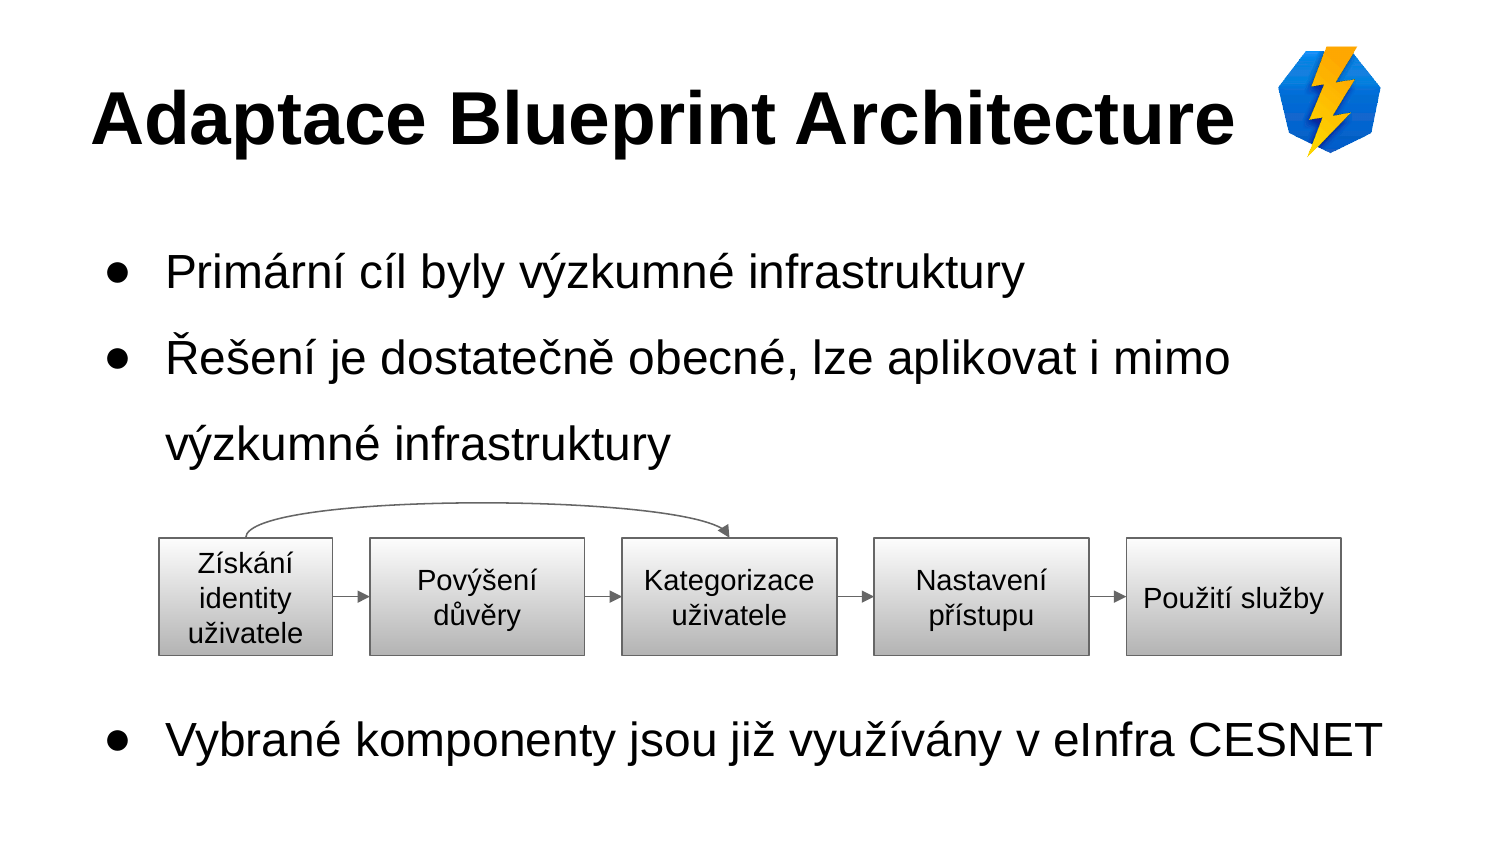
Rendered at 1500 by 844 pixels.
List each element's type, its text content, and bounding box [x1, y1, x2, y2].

text_box Použití služby [1126, 537, 1342, 656]
title Adaptace Blueprint Architecture [75, 33, 1425, 175]
text_box Kategorizace uživatele [622, 537, 837, 656]
text_box Získání identity uživatele [158, 537, 333, 656]
text_box Povýšení důvěry [369, 537, 483, 656]
text_box Nastavení přístupu [874, 537, 1089, 656]
list Primární cíl byly výzkumné infrastruktury Řešení je dostatečně obecné, lze aplikovat i mimo výzkumné infrastruktury Vybrané komponenty jsou již využívány v eInfra CESNET [75, 196, 1425, 808]
text_box Povýšení důvěry [491, 537, 585, 656]
